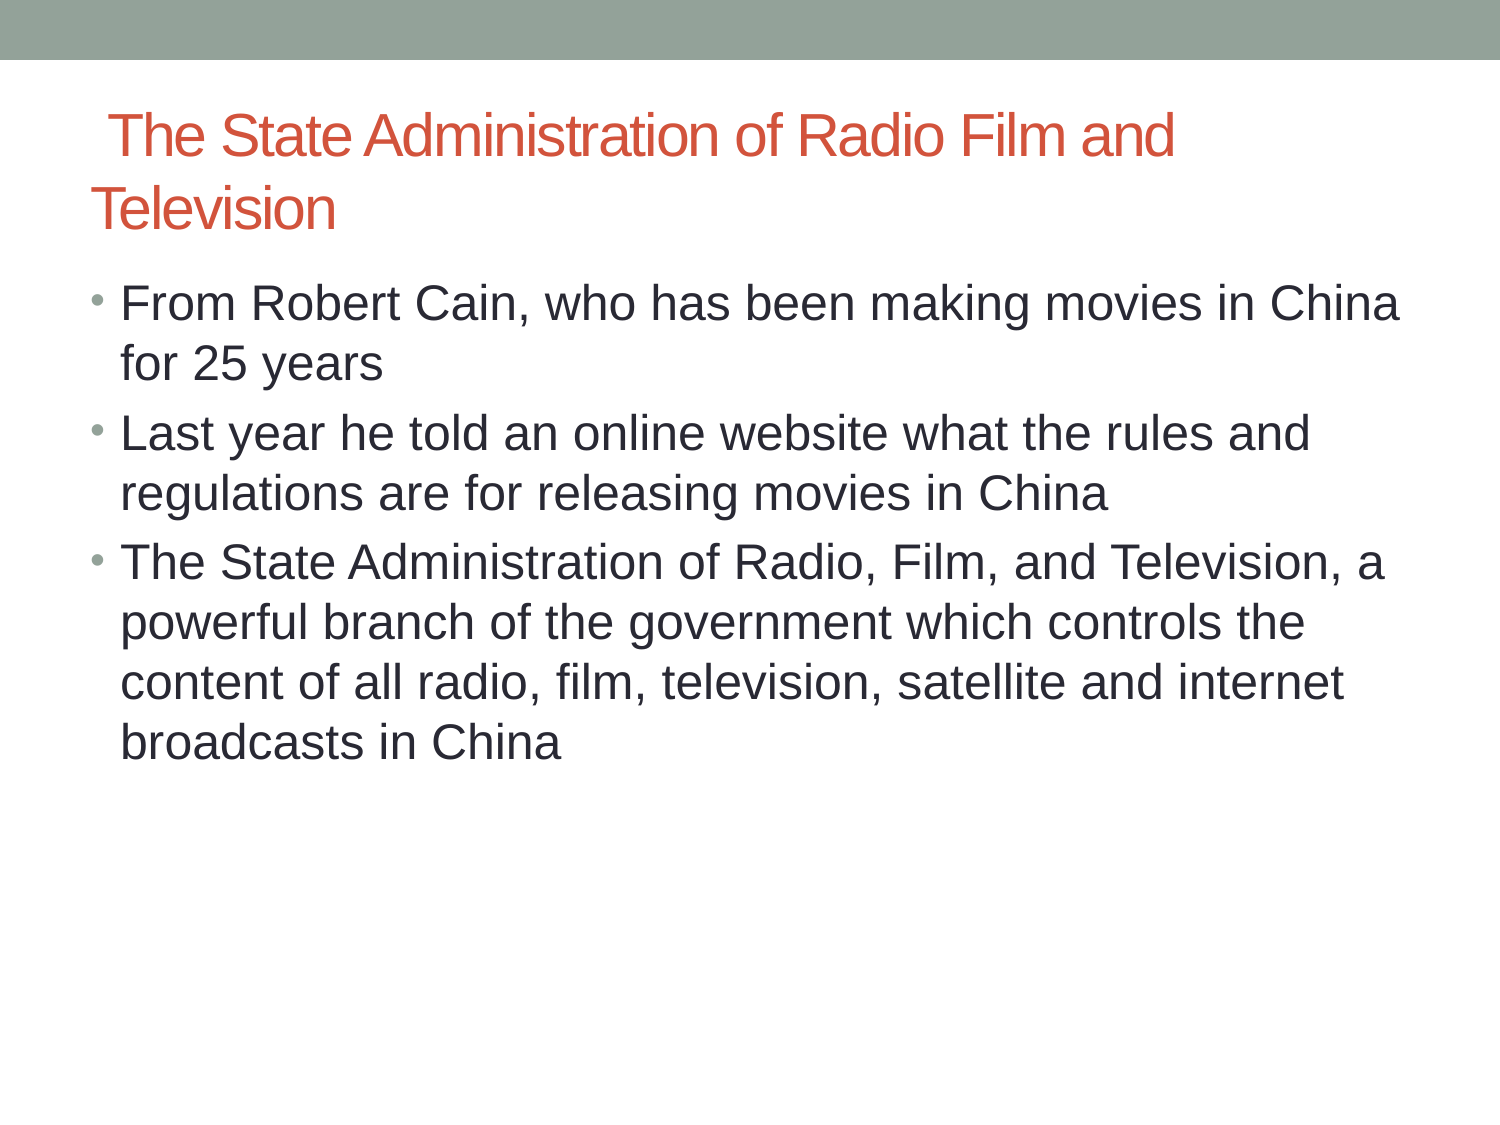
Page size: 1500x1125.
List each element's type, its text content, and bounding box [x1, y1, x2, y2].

list From Robert Cain, who has been making movies in China for 25 years Last year he told an online website what the rules and regulations are for releasing movies in China The State Administration of Radio, Film, and Television, a powerful branch of the government which controls the content of all radio, film, television, satellite and internet broadcasts in China [75, 262, 1425, 1063]
title The State Administration of Radio Film and Television [75, 87, 1425, 250]
